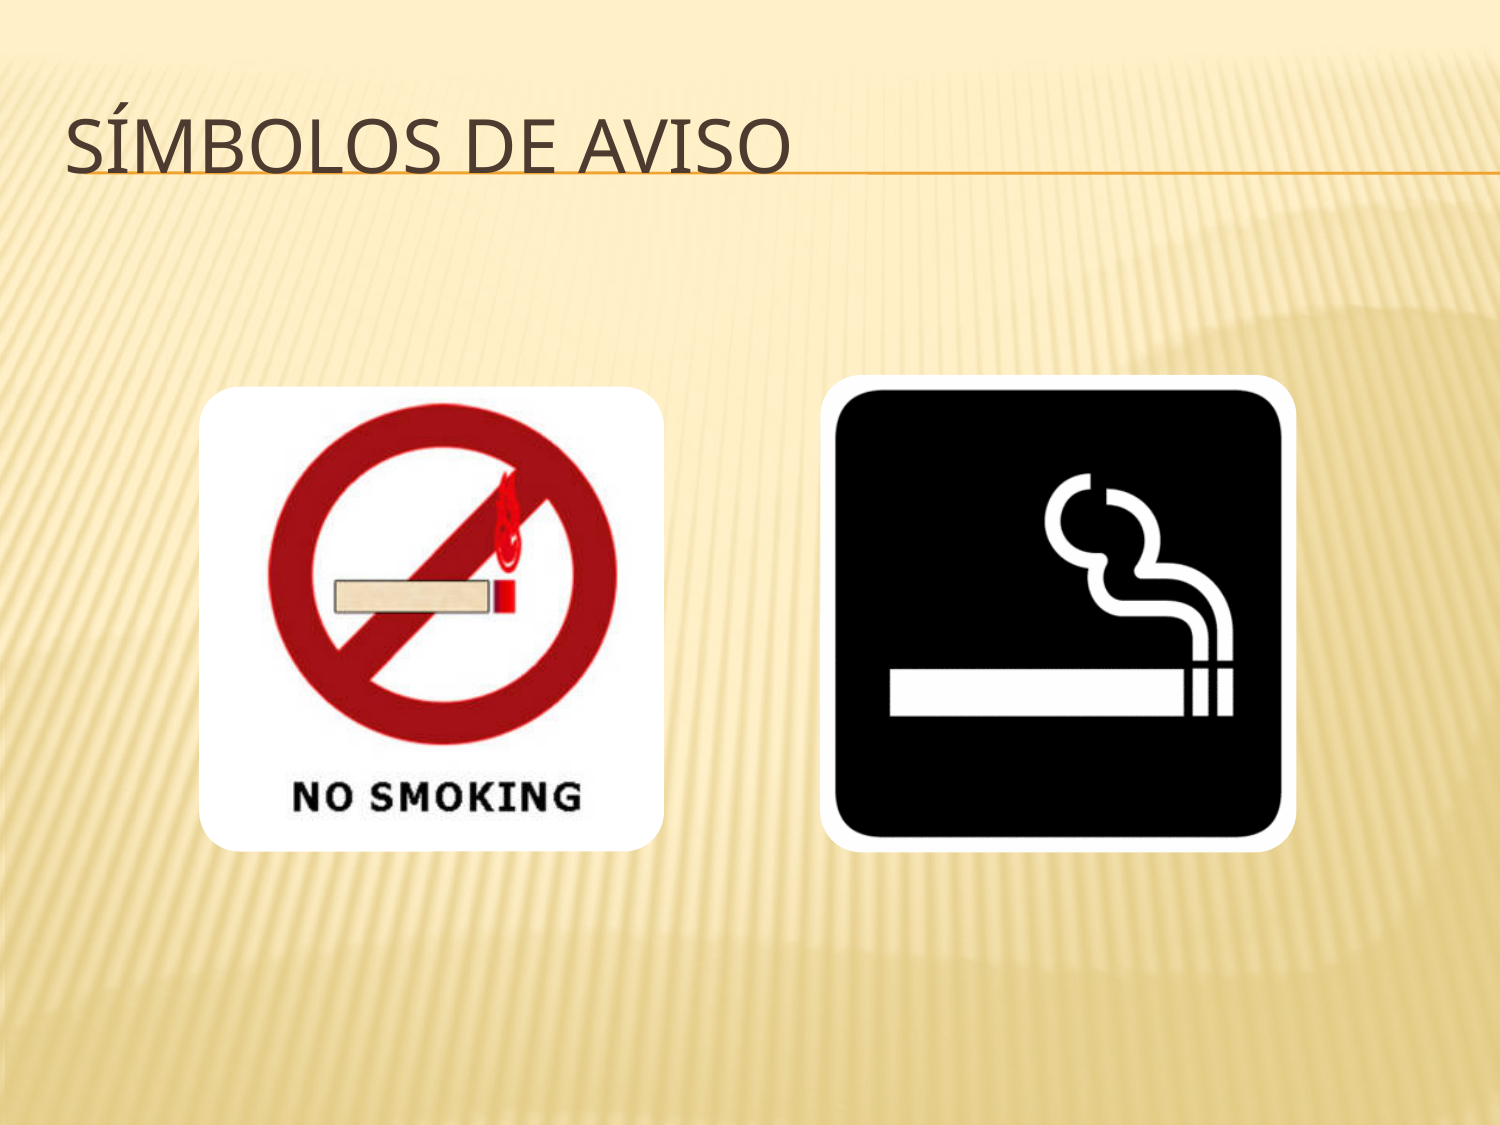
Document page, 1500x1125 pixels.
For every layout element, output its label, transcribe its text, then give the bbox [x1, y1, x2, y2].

picture [819, 374, 1297, 853]
title Símbolos de aviso [49, 75, 1475, 213]
picture [198, 386, 665, 852]
